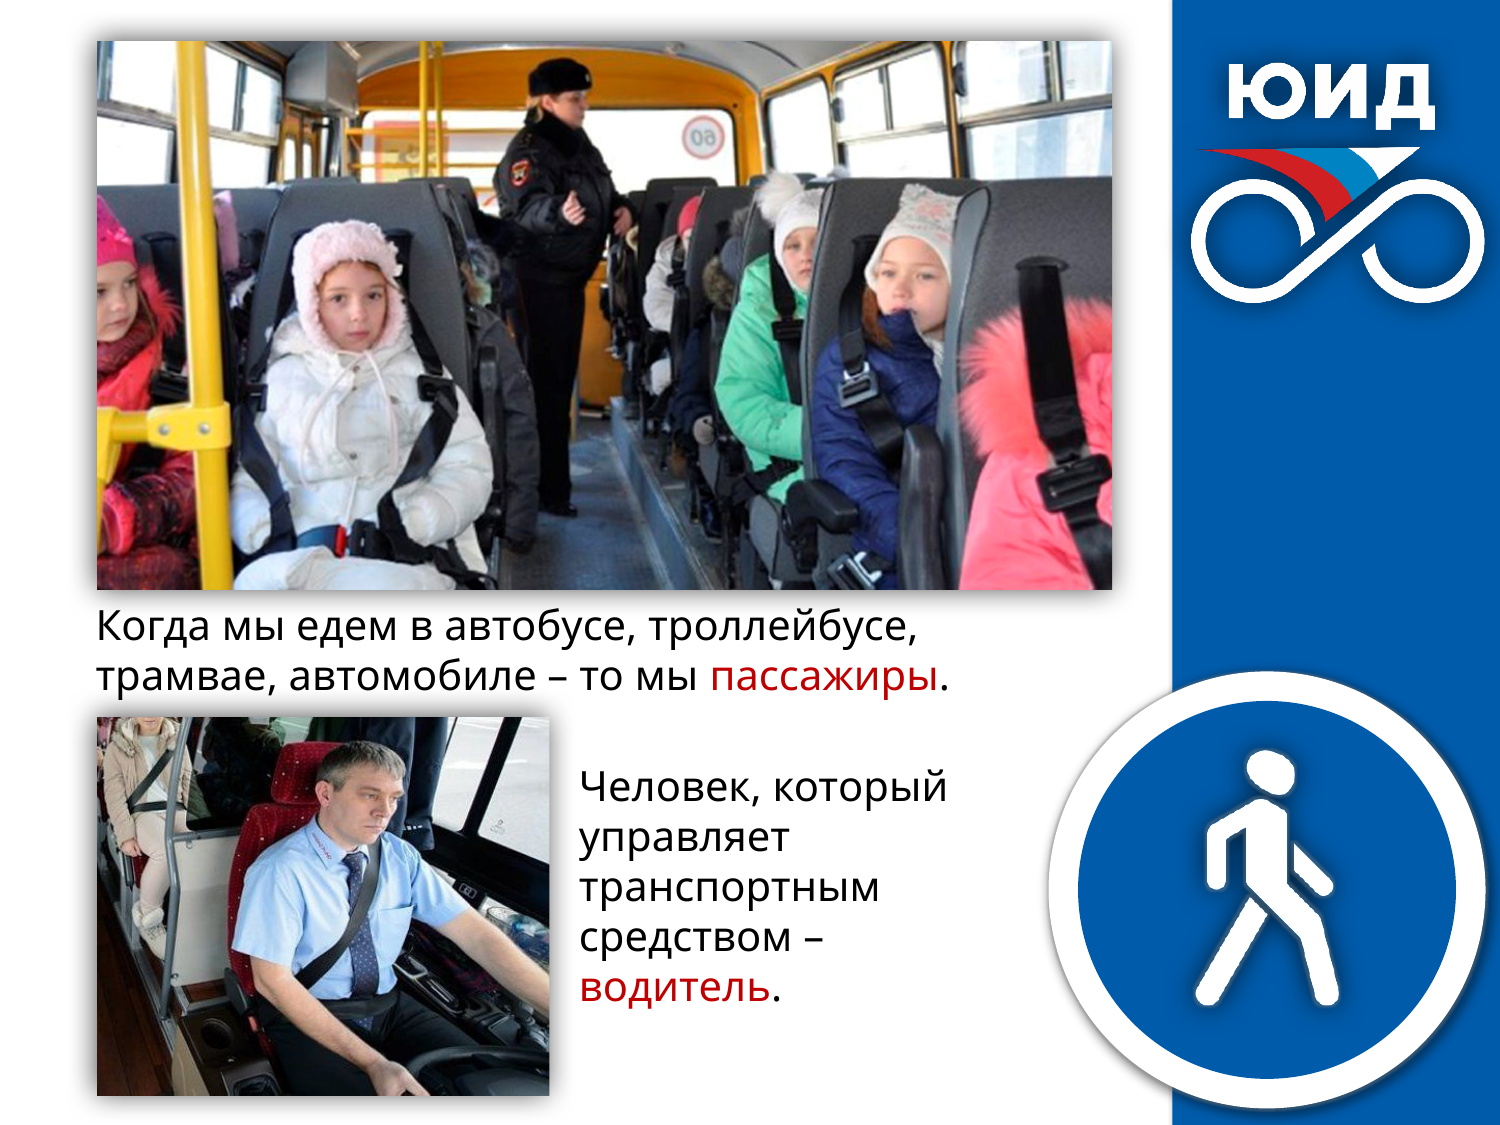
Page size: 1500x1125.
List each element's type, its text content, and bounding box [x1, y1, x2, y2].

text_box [1048, 0, 1500, 1125]
text_box Человек, который управляет транспортным средством – водитель. [570, 752, 1034, 1018]
text_box Когда мы едем в автобусе, троллейбусе, трамвае, автомобиле – то мы пассажиры. [80, 597, 1048, 707]
picture [97, 717, 550, 1096]
picture [96, 41, 1048, 590]
